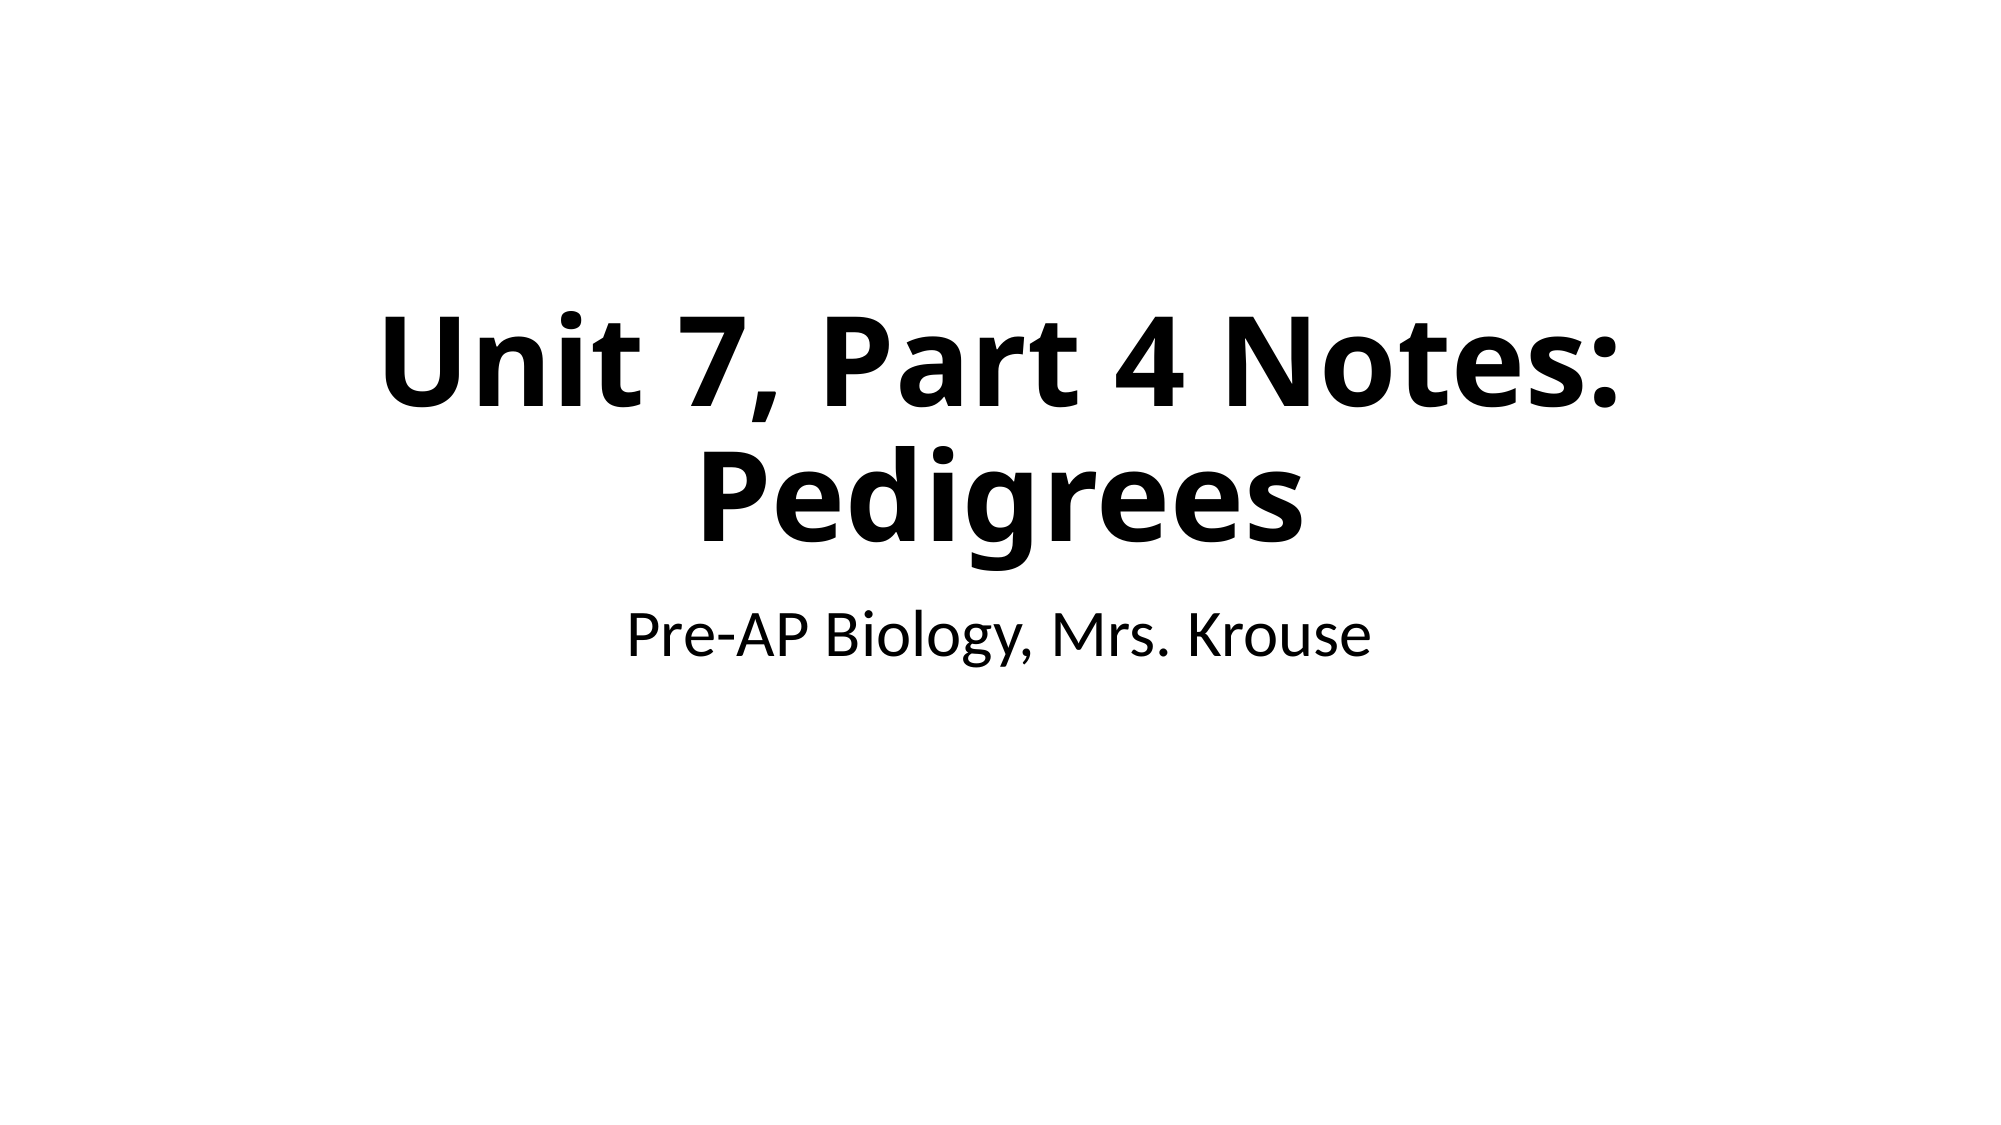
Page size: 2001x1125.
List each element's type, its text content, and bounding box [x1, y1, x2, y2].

title Unit 7, Part 4 Notes: Pedigrees [249, 184, 1750, 576]
subtitle Pre-AP Biology, Mrs. Krouse [249, 590, 1750, 863]
